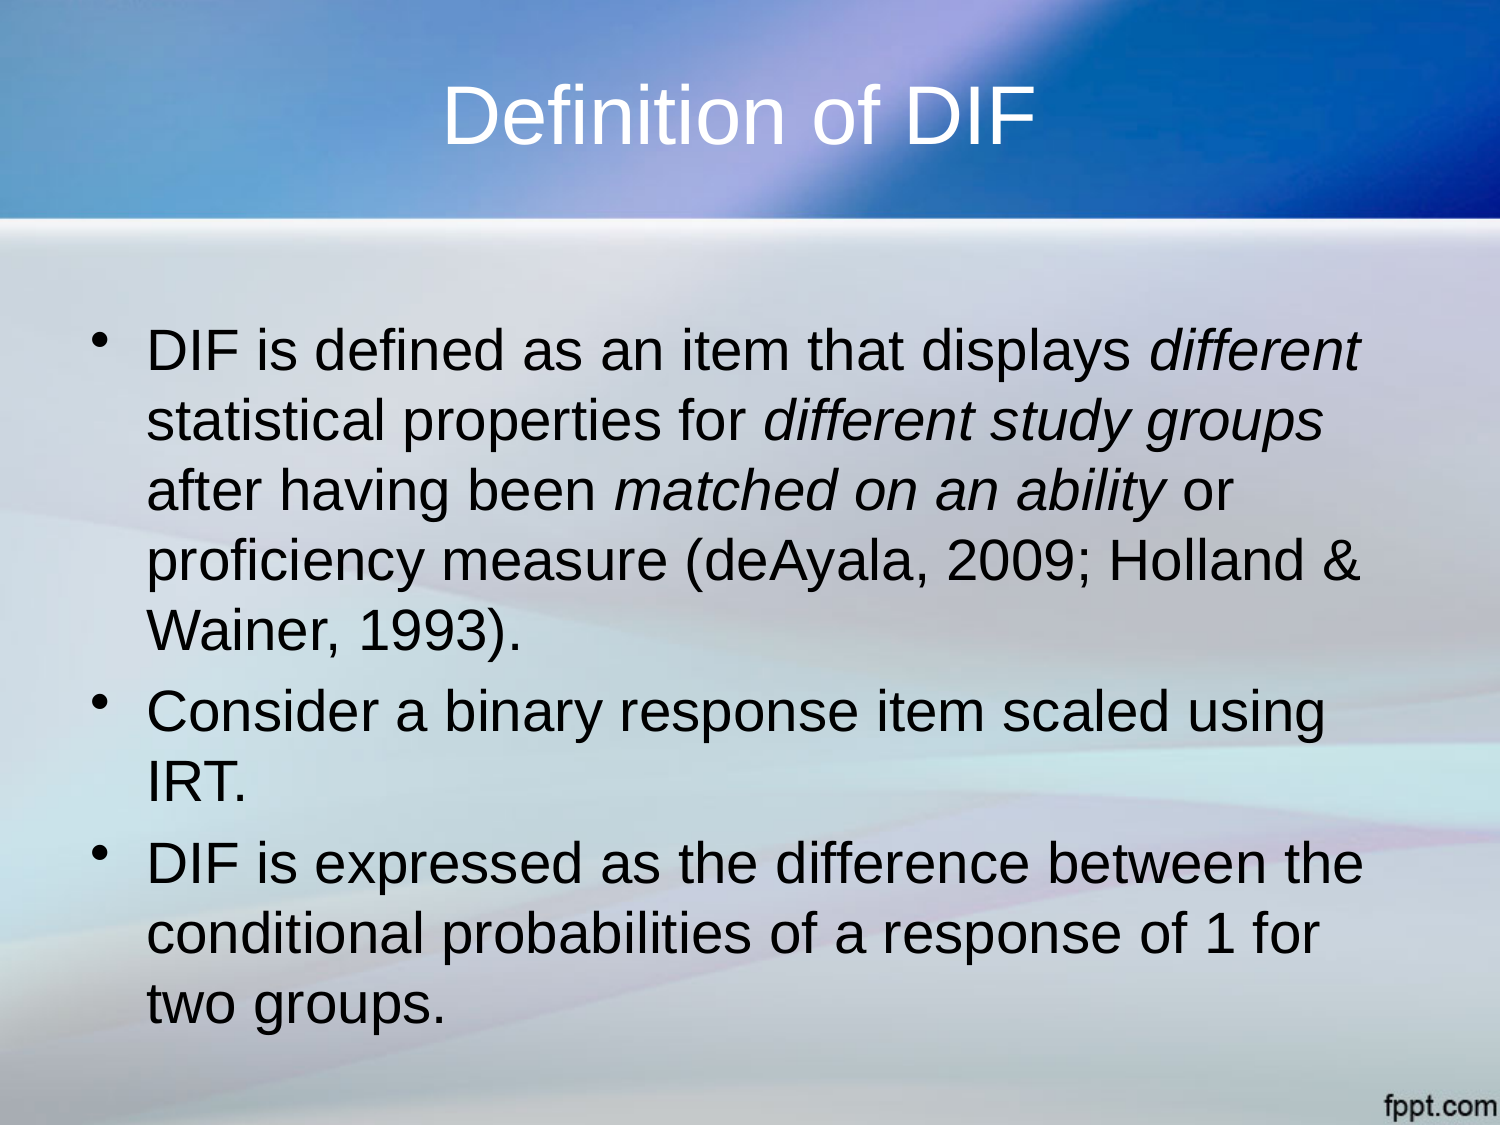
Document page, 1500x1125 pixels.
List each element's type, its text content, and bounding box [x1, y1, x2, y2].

picture [0, 0, 1500, 1125]
list DIF is defined as an item that displays different statistical properties for different study groups after having been matched on an ability or proficiency measure (deAyala, 2009; Holland & Wainer, 1993). Consider a binary response item scaled using IRT. DIF is expressed as the difference between the conditional probabilities of a response of 1 for two groups. [75, 304, 1425, 1047]
title Definition of DIF [64, 31, 1415, 192]
